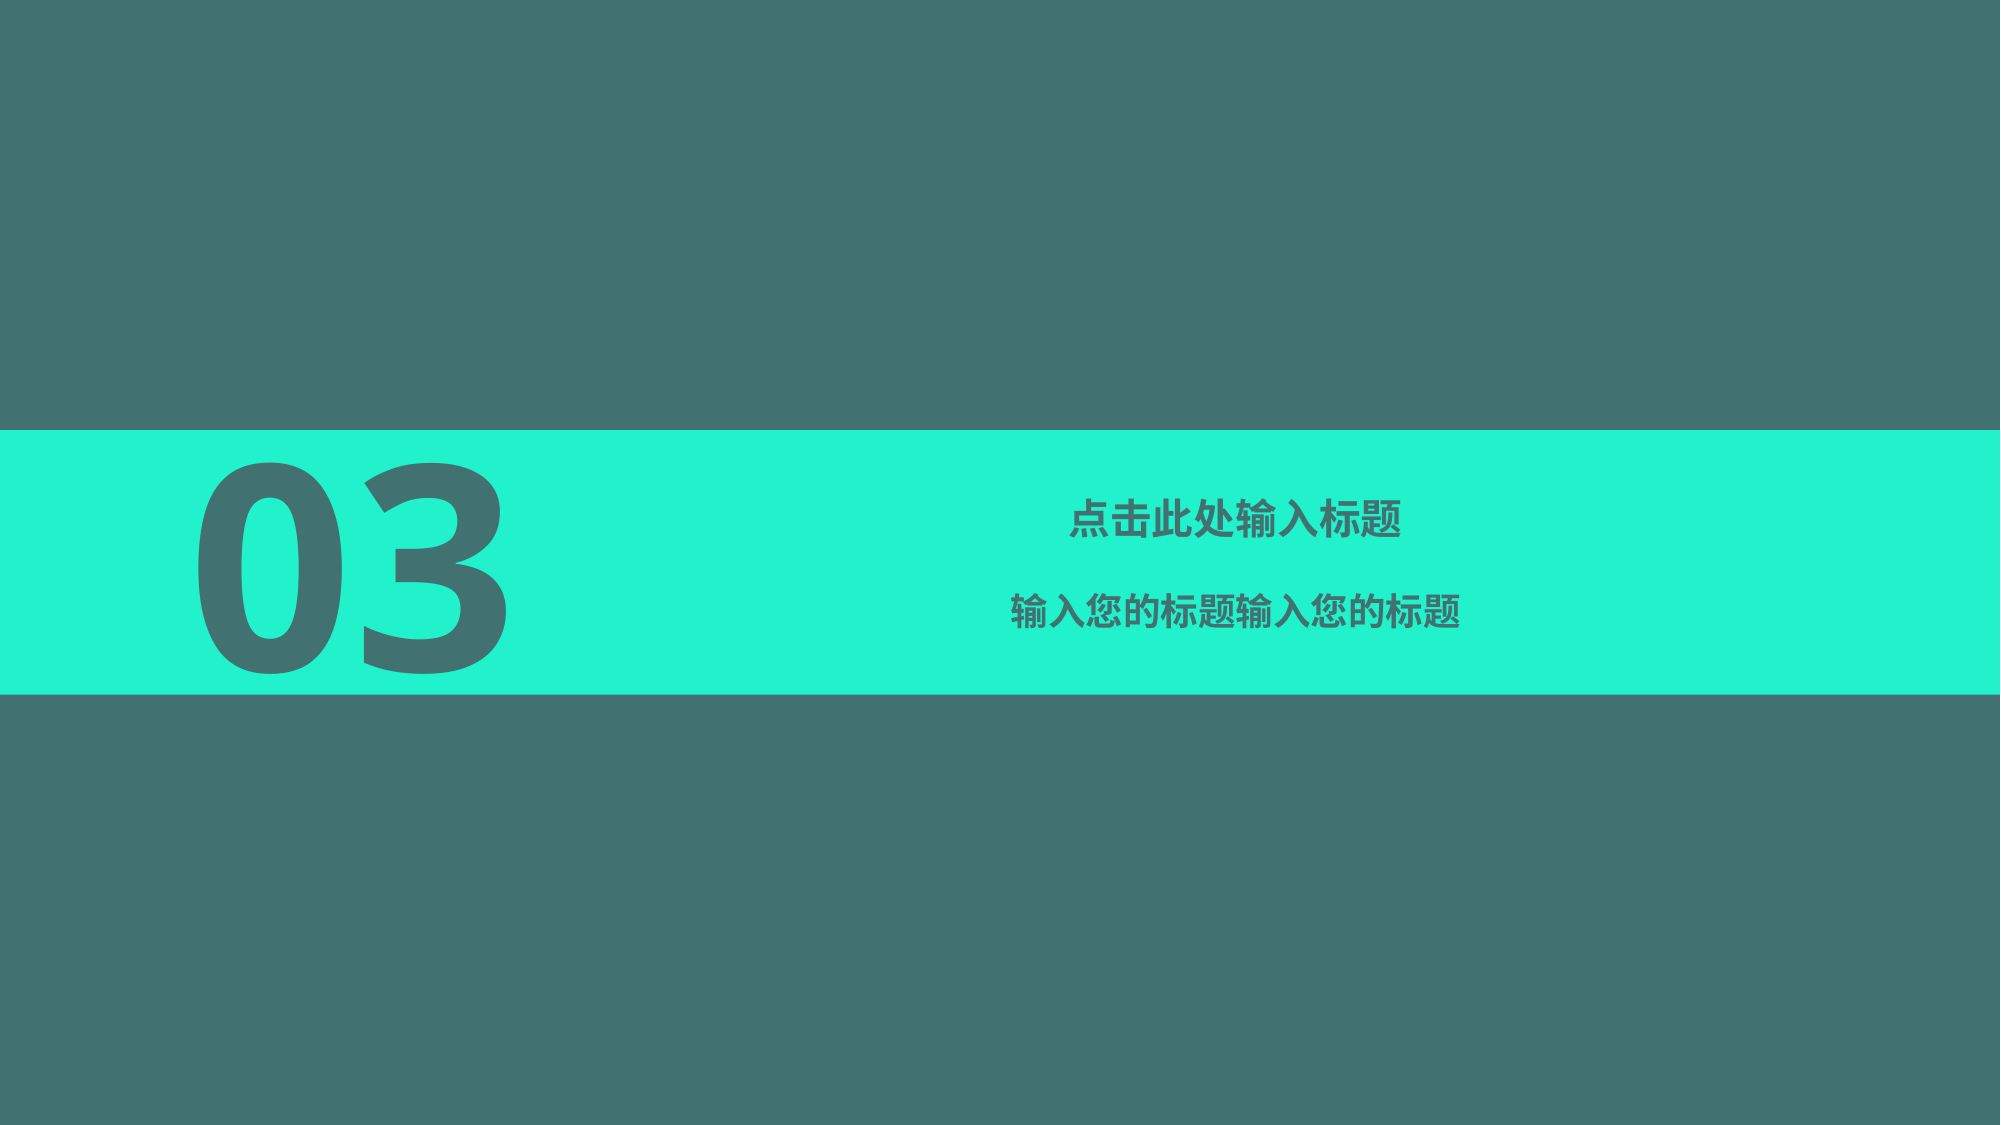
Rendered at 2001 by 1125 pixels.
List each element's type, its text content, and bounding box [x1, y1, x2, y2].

text_box 03 [173, 376, 602, 748]
text_box [0, 695, 2000, 1125]
text_box 点击此处输入标题 [1053, 485, 1418, 551]
text_box [0, 0, 2000, 430]
text_box [0, 430, 173, 695]
text_box 输入您的标题输入您的标题 [970, 571, 1501, 641]
text_box [602, 430, 2000, 695]
